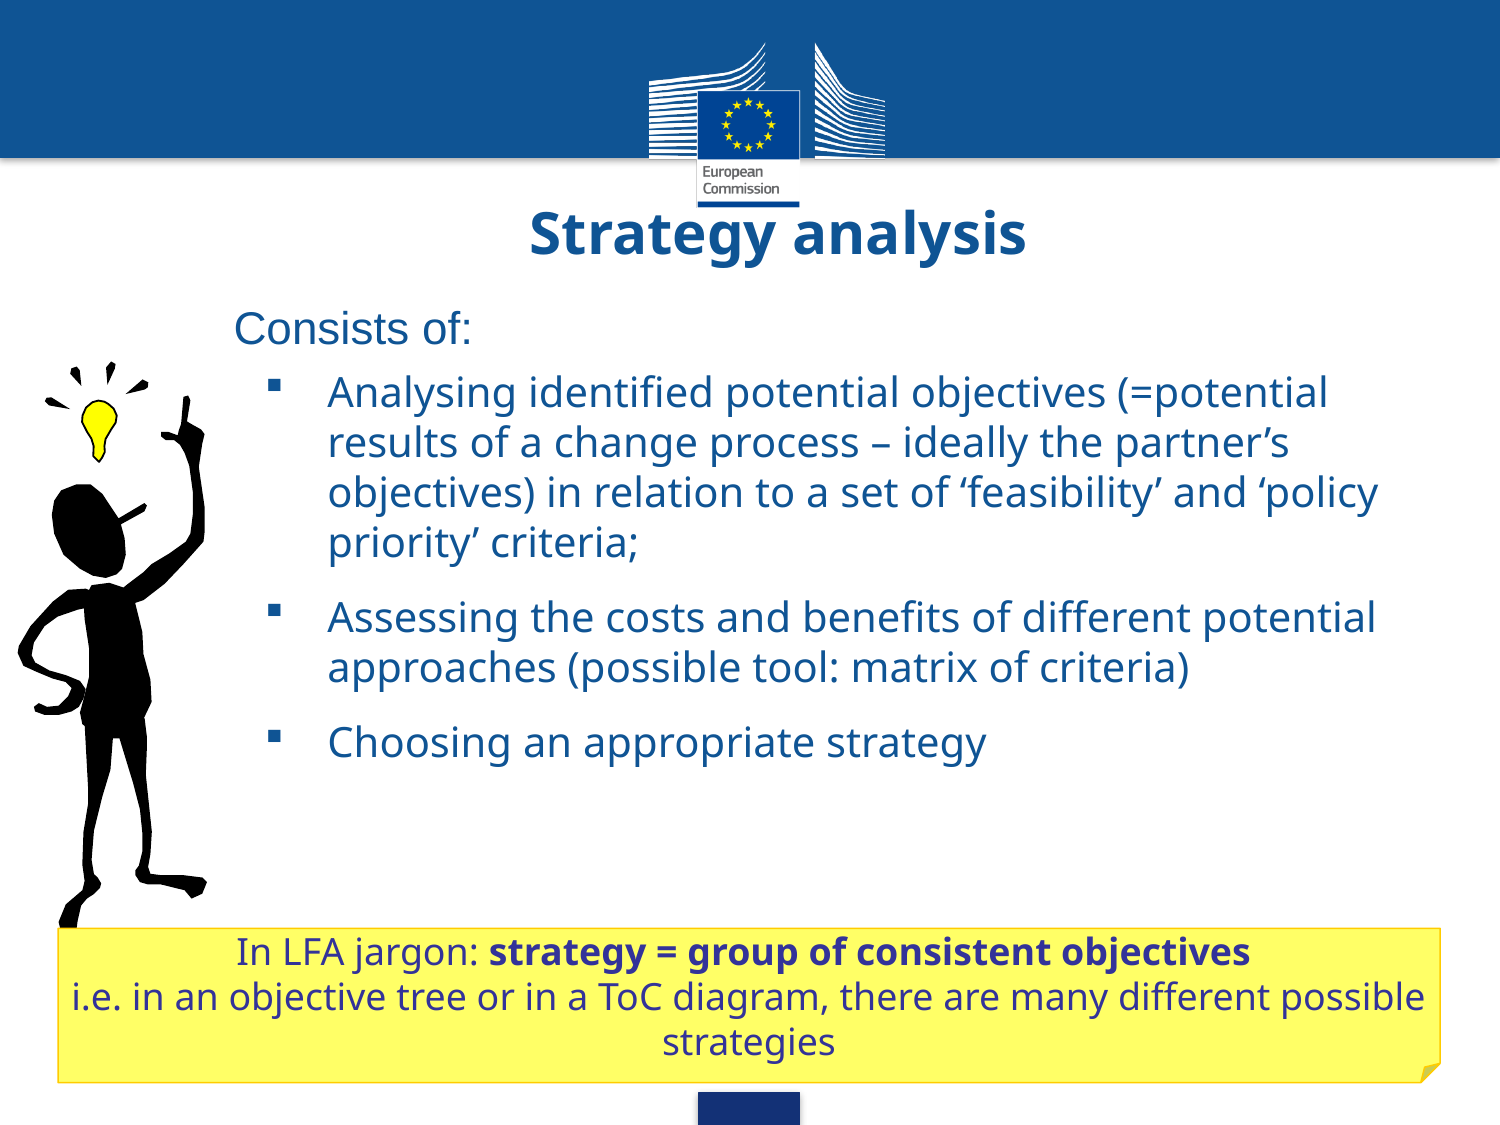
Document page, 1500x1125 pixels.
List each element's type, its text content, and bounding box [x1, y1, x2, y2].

list Consists of: Analysing identified potential objectives (=potential results of a change process – ideally the partner’s objectives) in relation to a set of ‘feasibility’ and ‘policy priority’ criteria; Assessing the costs and benefits of different potential approaches (possible tool: matrix of criteria) Choosing an appropriate strategy [218, 290, 1483, 1047]
text_box In LFA jargon: strategy = group of consistent objectives i.e. in an objective tree or in a ToC diagram, there are many different possible strategies [58, 928, 1441, 1083]
title Strategy analysis [0, 173, 1500, 291]
slide_number 8 [1074, 1079, 1426, 1103]
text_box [17, 361, 208, 935]
picture [649, 42, 885, 173]
